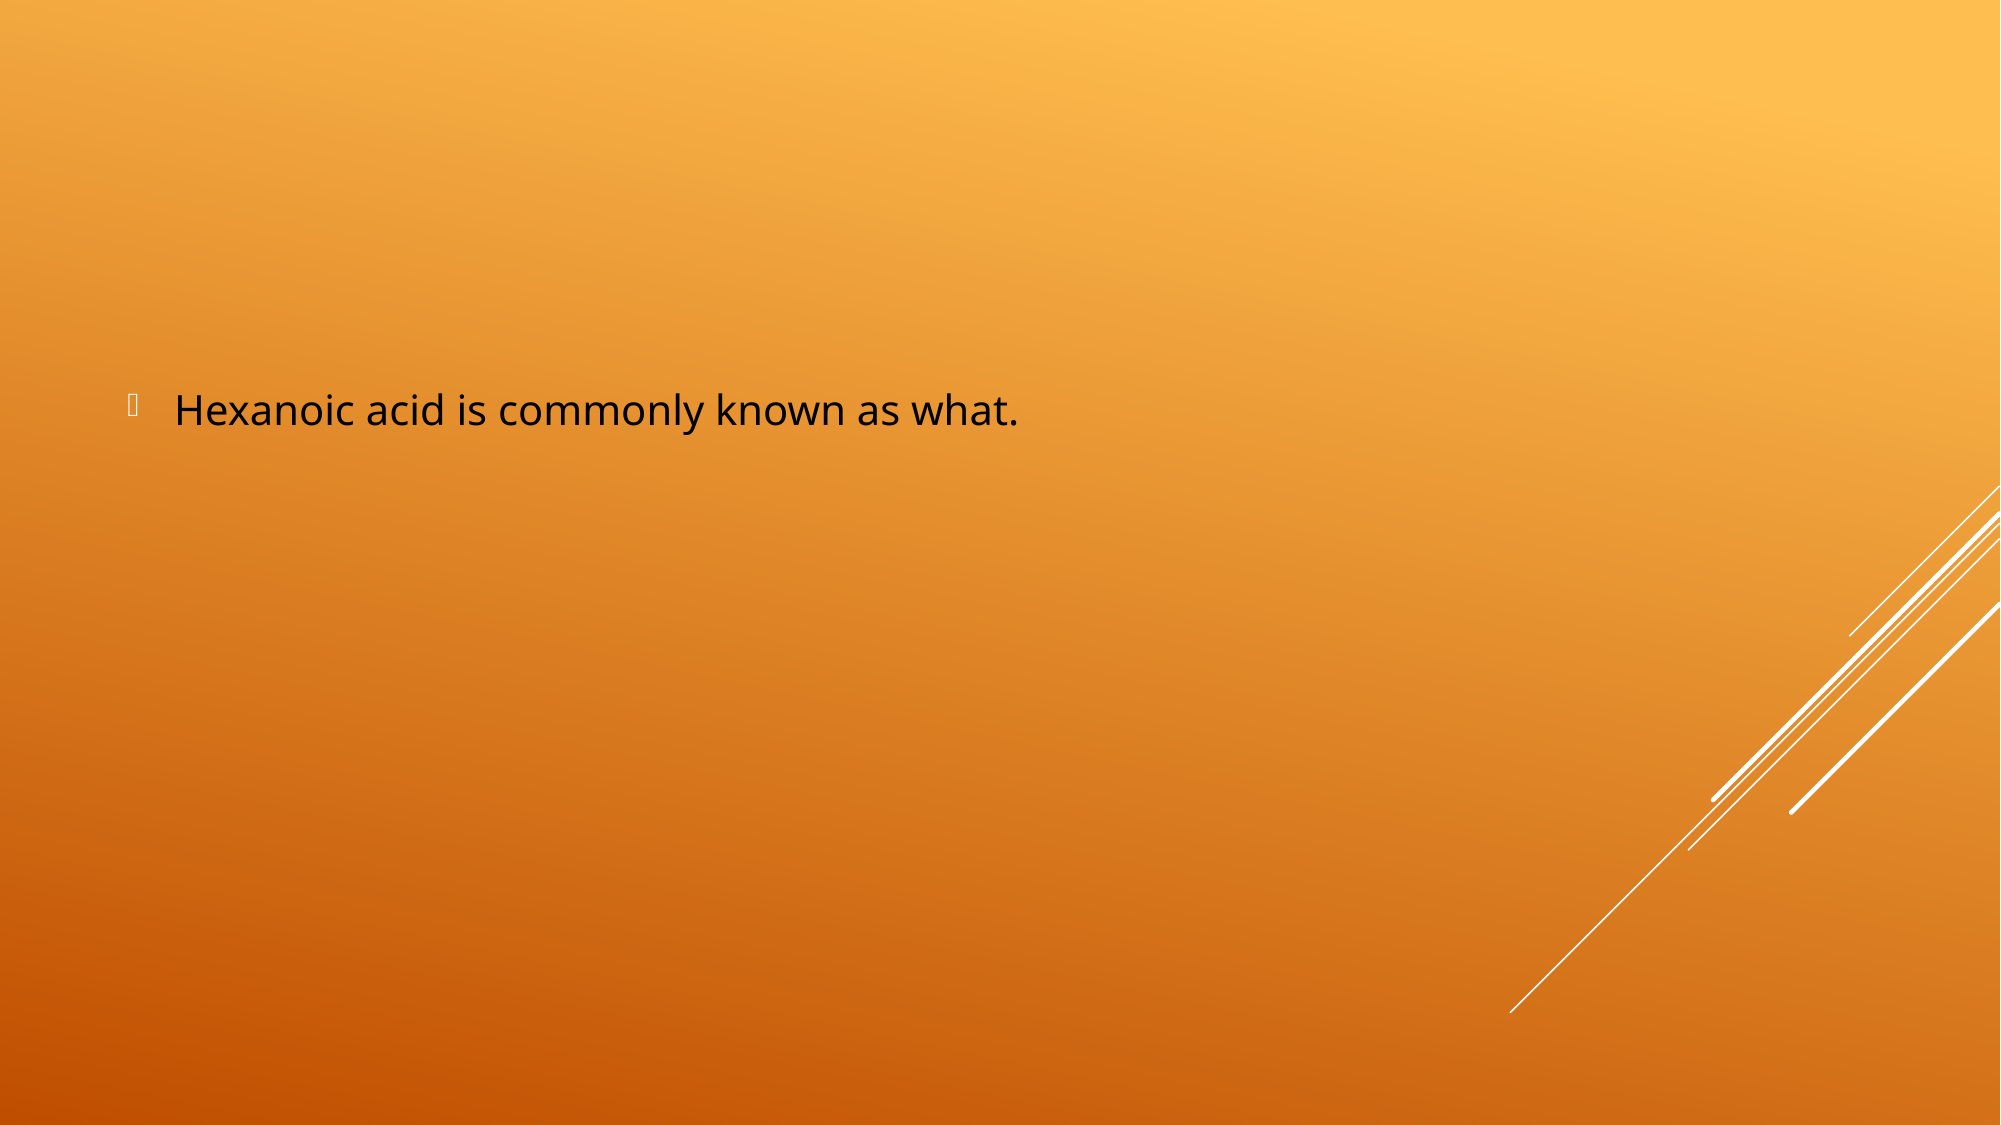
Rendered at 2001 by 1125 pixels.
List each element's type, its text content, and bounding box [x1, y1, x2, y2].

list Hexanoic acid is commonly known as what. [112, 112, 1513, 706]
